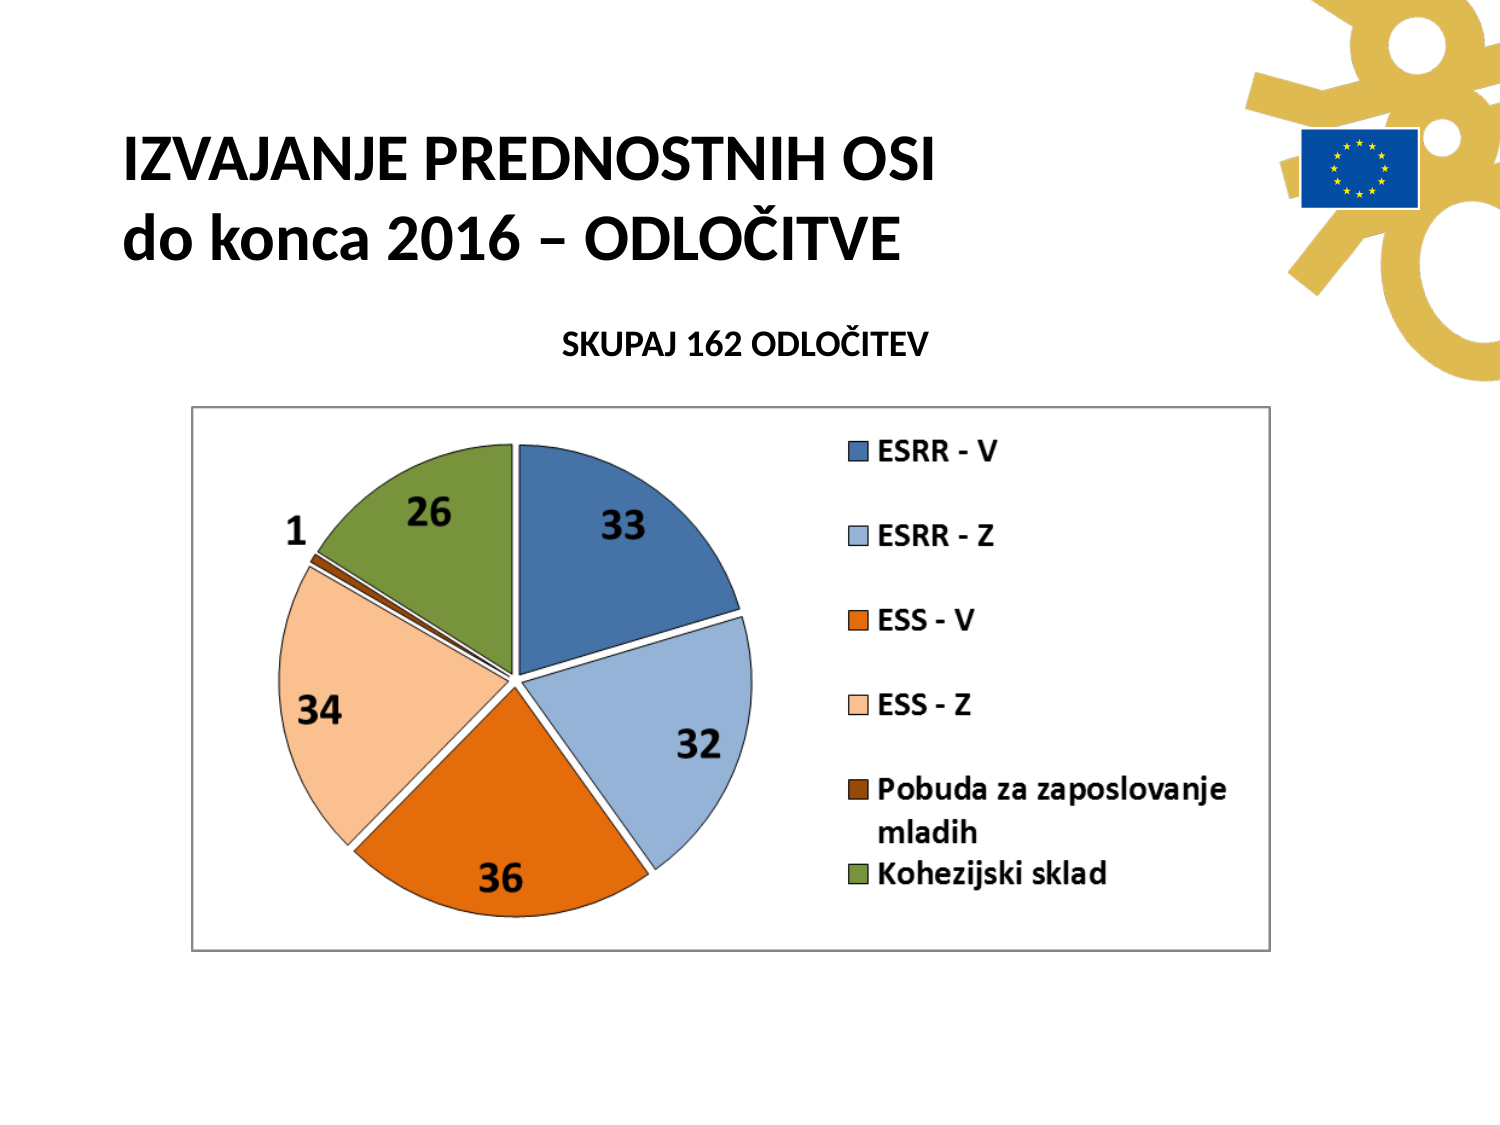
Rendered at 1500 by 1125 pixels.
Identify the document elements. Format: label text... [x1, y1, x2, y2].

text_box SKUPAJ 162 ODLOČITEV [547, 311, 953, 372]
picture [1235, 75, 1500, 425]
text_box IZVAJANJE PREDNOSTNIH OSI do konca 2016 – ODLOČITVE [107, 106, 1422, 281]
picture [191, 406, 1271, 953]
text_box [0, 0, 1500, 75]
